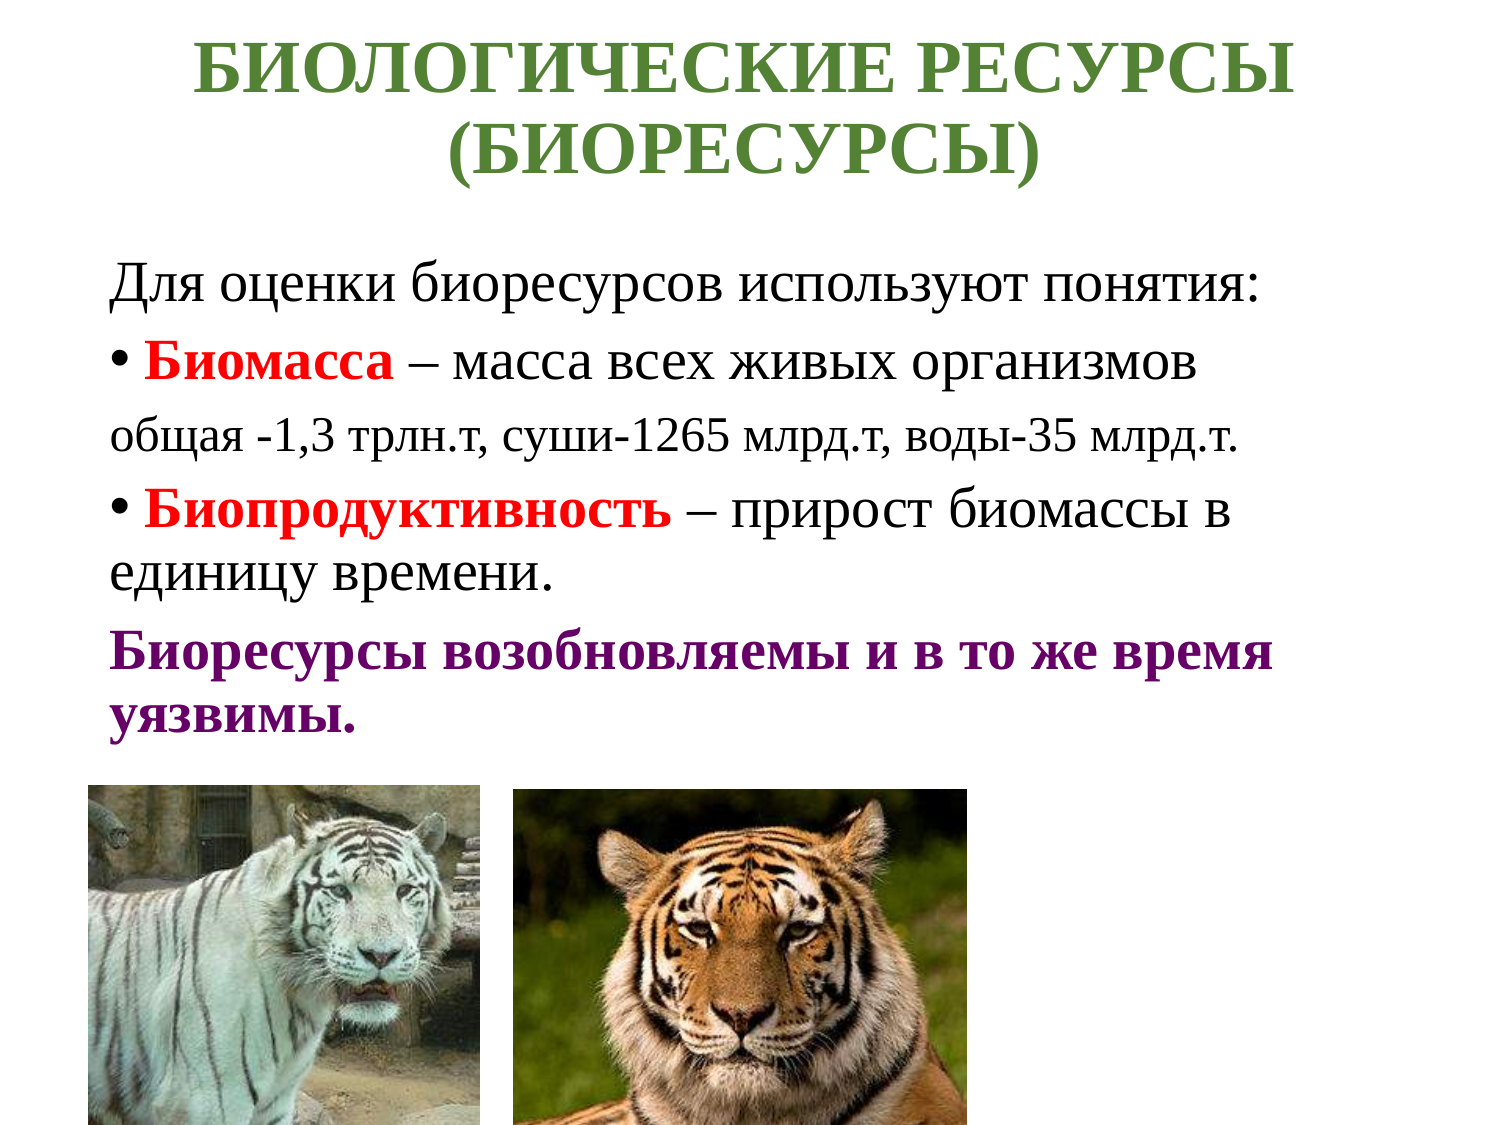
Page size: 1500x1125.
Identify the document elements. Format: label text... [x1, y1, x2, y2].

list Для оценки биоресурсов используют понятия: Биомасса – масса всех живых организмов общая -1,3 трлн.т, суши-1265 млрд.т, воды-35 млрд.т. Биопродуктивность – прирост биомассы в единицу времени. Биоресурсы возобновляемы и в то же время уязвимы. [94, 243, 1459, 1019]
picture [513, 789, 967, 1125]
picture [88, 785, 480, 1125]
title БИОЛОГИЧЕСКИЕ РЕСУРСЫ (БИОРЕСУРСЫ) [97, 0, 1392, 218]
